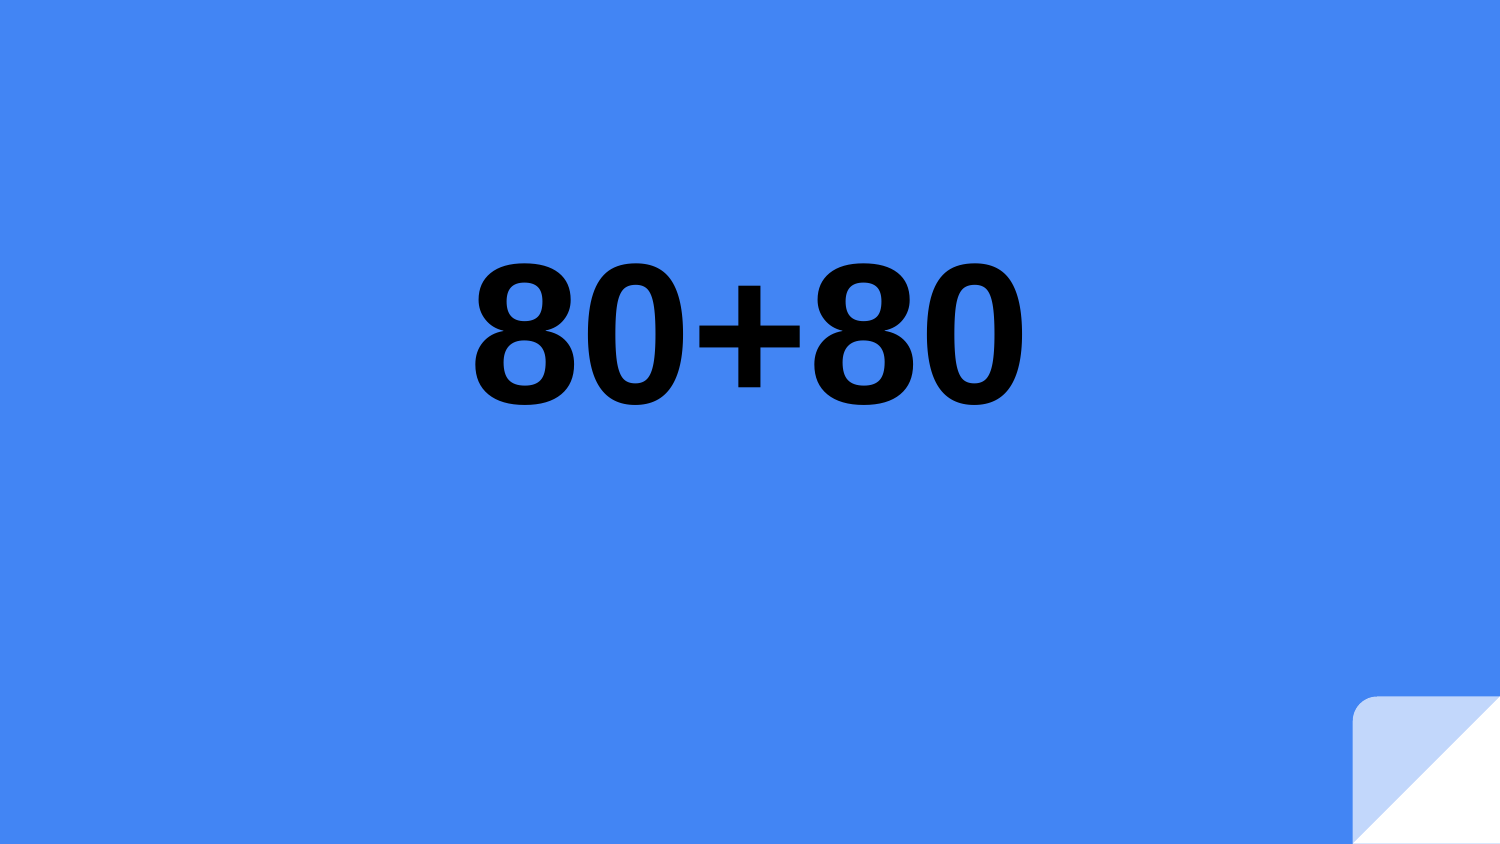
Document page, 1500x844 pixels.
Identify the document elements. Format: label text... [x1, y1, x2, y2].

title 80+80 [51, 207, 1449, 459]
